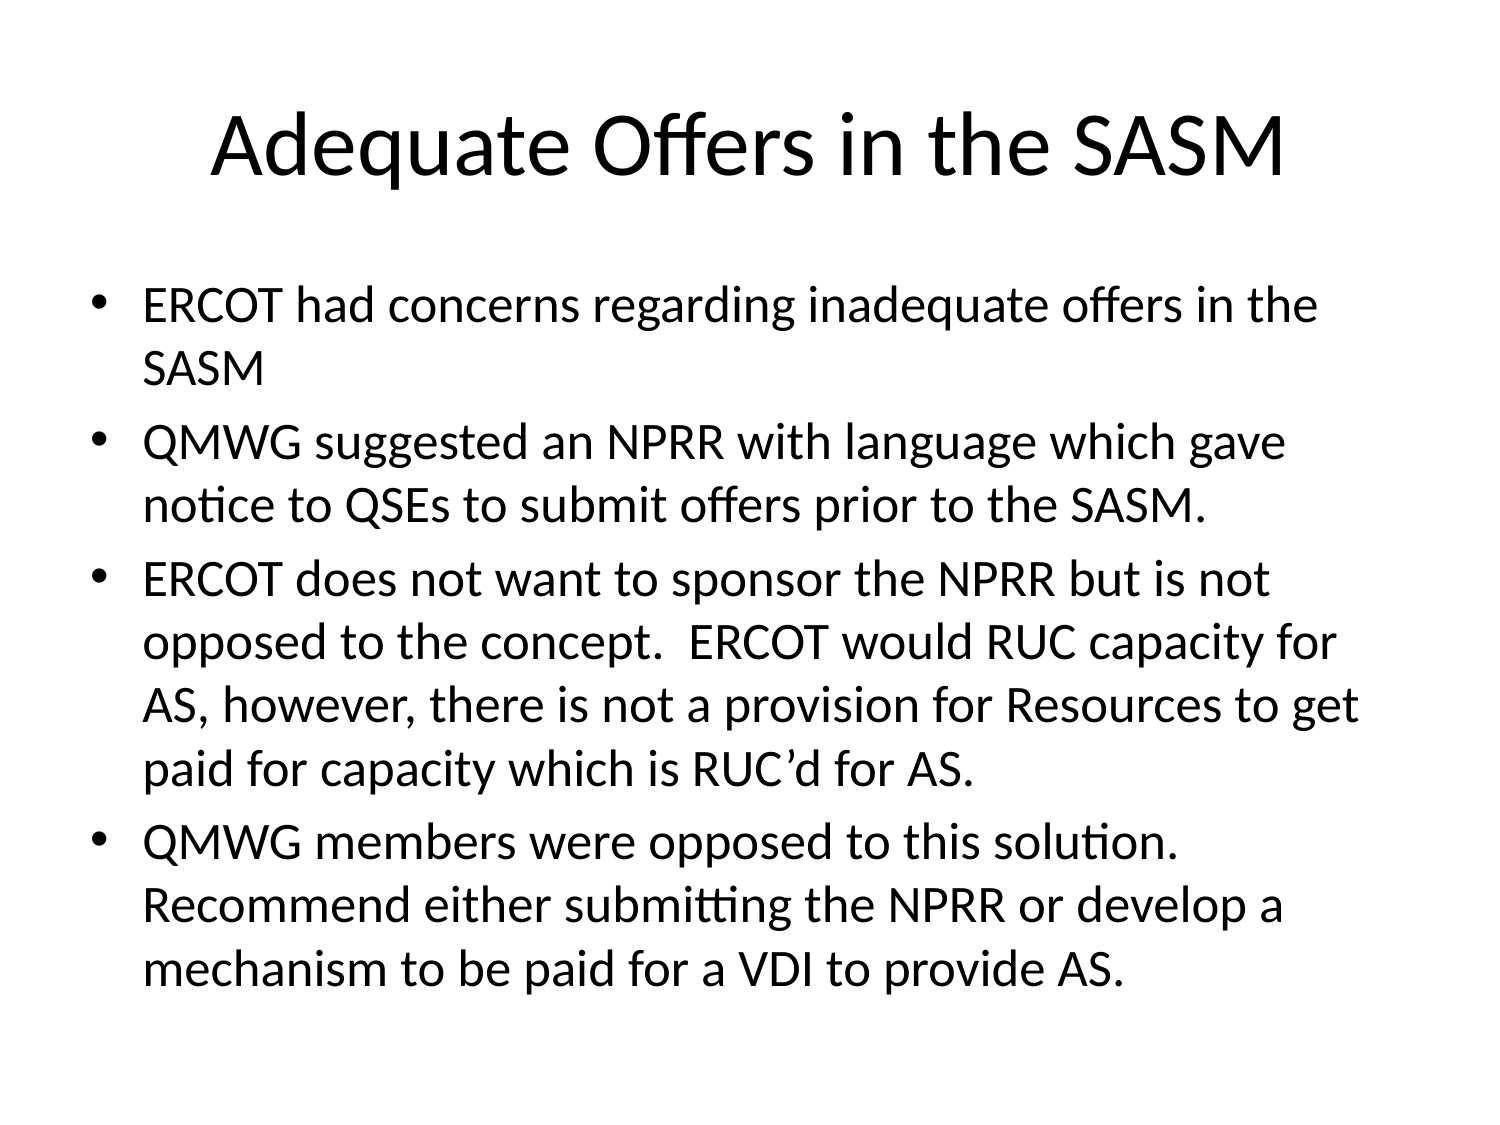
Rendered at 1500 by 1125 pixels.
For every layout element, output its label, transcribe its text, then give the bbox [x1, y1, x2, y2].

title Adequate Offers in the SASM [75, 45, 1425, 233]
list ERCOT had concerns regarding inadequate offers in the SASM QMWG suggested an NPRR with language which gave notice to QSEs to submit offers prior to the SASM. ERCOT does not want to sponsor the NPRR but is not opposed to the concept. ERCOT would RUC capacity for AS, however, there is not a provision for Resources to get paid for capacity which is RUC’d for AS. QMWG members were opposed to this solution. Recommend either submitting the NPRR or develop a mechanism to be paid for a VDI to provide AS. [75, 262, 1425, 1005]
